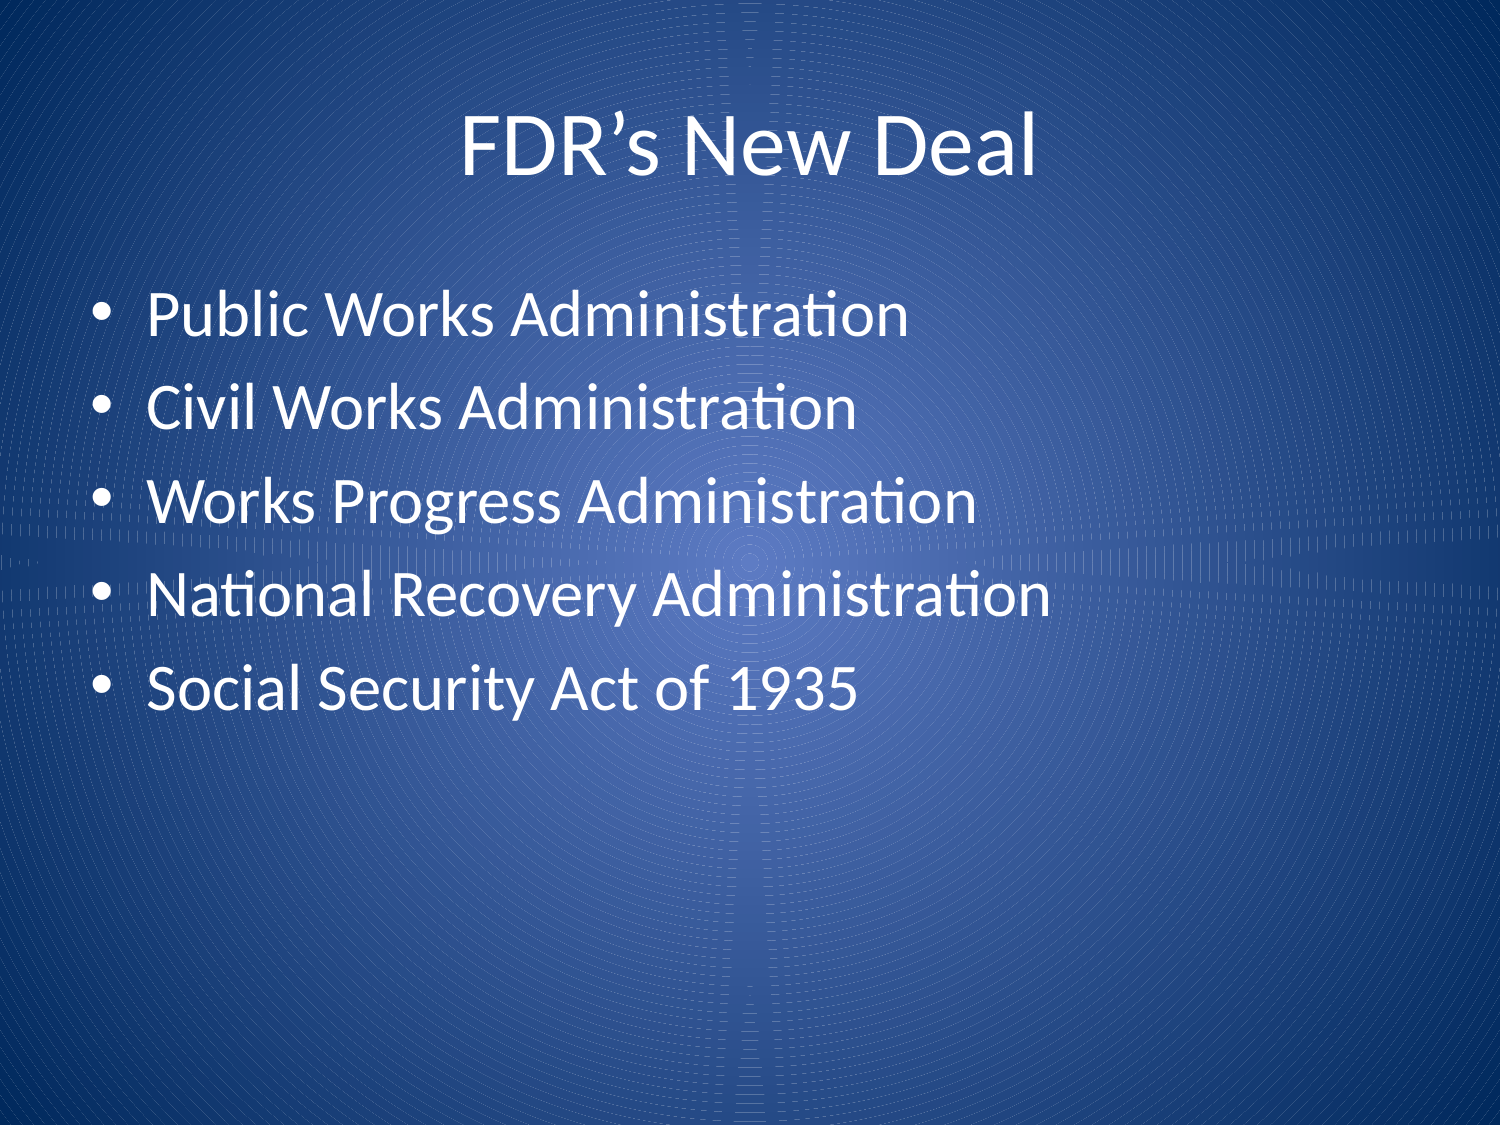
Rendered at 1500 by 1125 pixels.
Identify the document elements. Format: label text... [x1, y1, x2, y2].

title FDR’s New Deal [75, 45, 1425, 233]
list Public Works Administration Civil Works Administration Works Progress Administration National Recovery Administration Social Security Act of 1935 [75, 262, 1425, 1005]
